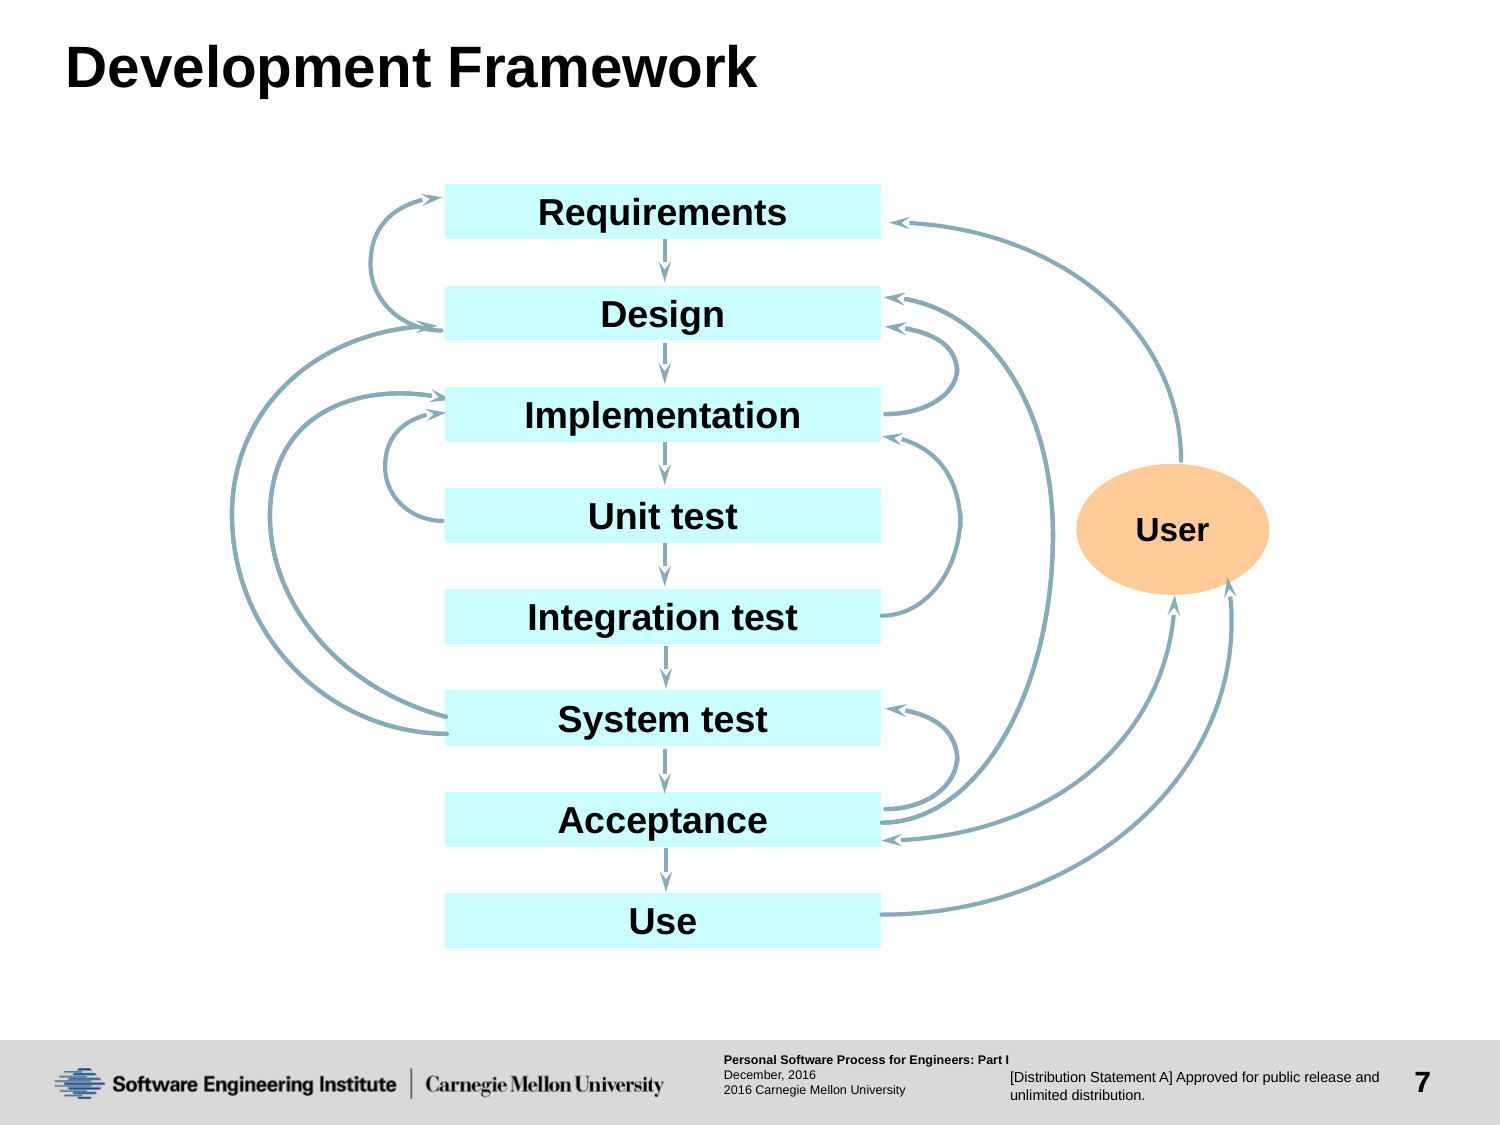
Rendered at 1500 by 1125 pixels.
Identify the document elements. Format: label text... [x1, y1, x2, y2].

title Development Framework [65, 37, 1313, 148]
picture [229, 184, 1272, 950]
picture [46, 1061, 673, 1104]
